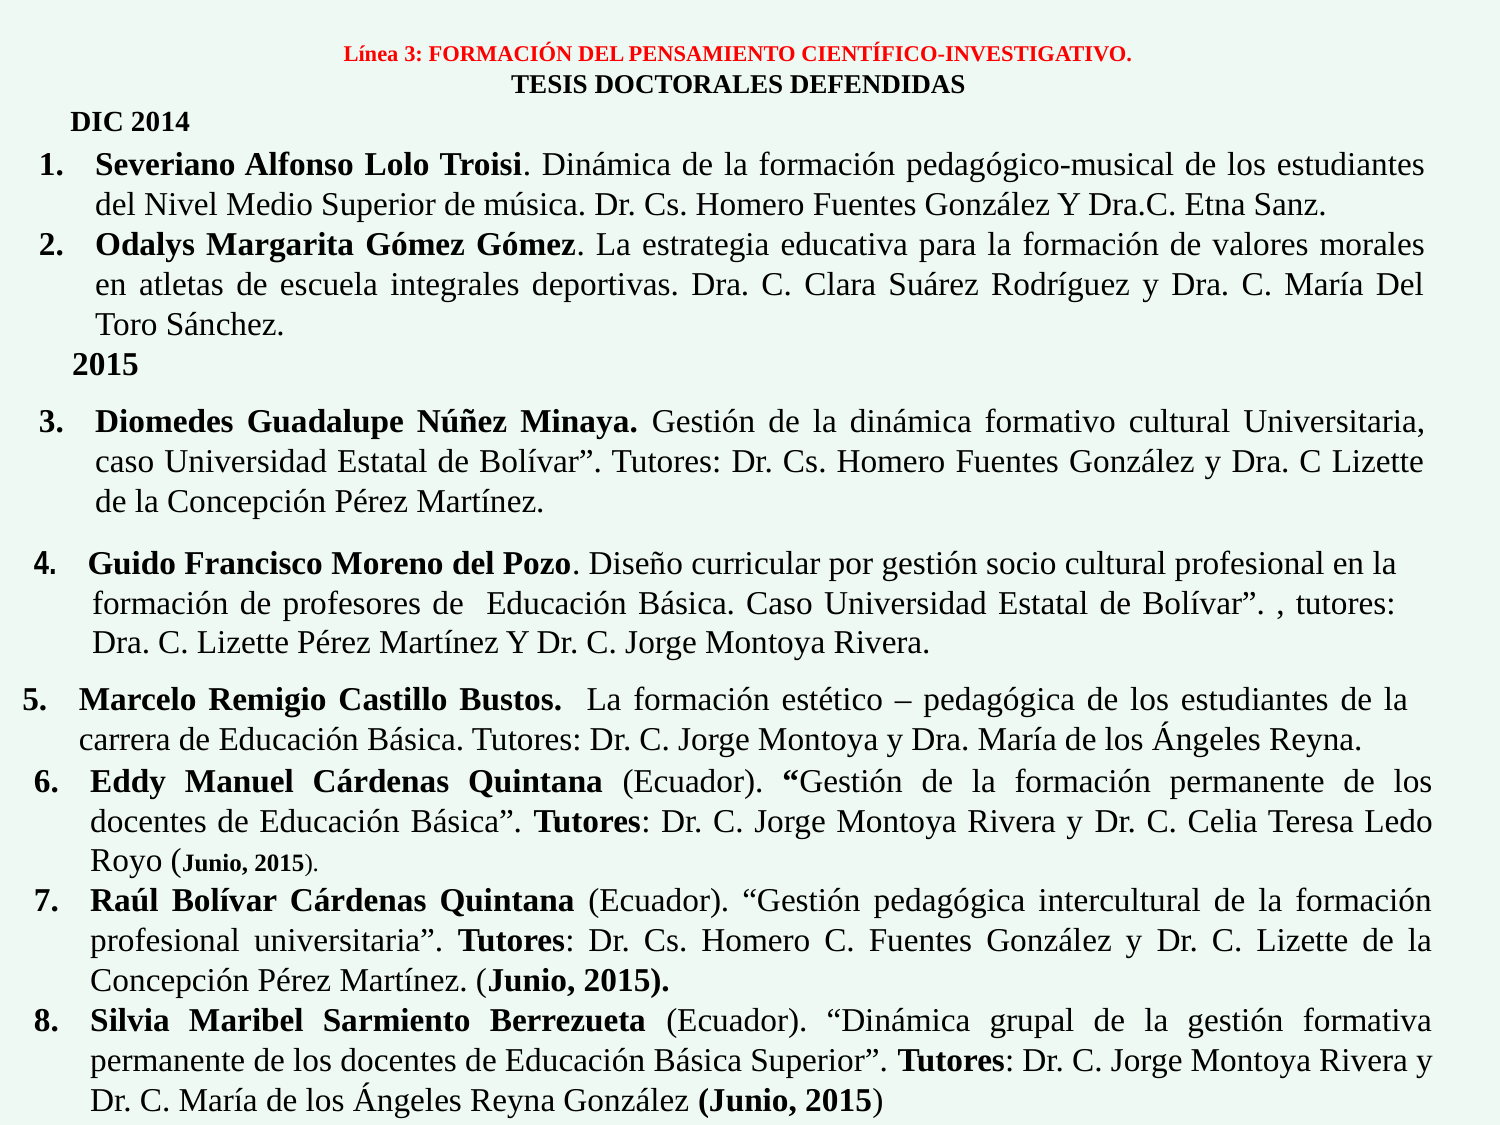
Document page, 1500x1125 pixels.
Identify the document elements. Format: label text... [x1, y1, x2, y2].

text_box Eddy Manuel Cárdenas Quintana (Ecuador). “Gestión de la formación permanente de los docentes de Educación Básica”. Tutores: Dr. C. Jorge Montoya Rivera y Dr. C. Celia Teresa Ledo Royo (Junio, 2015). Raúl Bolívar Cárdenas Quintana (Ecuador). “Gestión pedagógica intercultural de la formación profesional universitaria”. Tutores: Dr. Cs. Homero C. Fuentes González y Dr. C. Lizette de la Concepción Pérez Martínez. (Junio, 2015). Silvia Maribel Sarmiento Berrezueta (Ecuador). “Dinámica grupal de la gestión formativa permanente de los docentes de Educación Básica Superior”. Tutores: Dr. C. Jorge Montoya Rivera y Dr. C. María de los Ángeles Reyna González (Junio, 2015) [19, 751, 1449, 1125]
text_box 4. Guido Francisco Moreno del Pozo. Diseño curricular por gestión socio cultural profesional en la formación de profesores de Educación Básica. Caso Universidad Estatal de Bolívar”. , tutores: Dra. C. Lizette Pérez Martínez Y Dr. C. Jorge Montoya Rivera. [19, 533, 1413, 668]
text_box Marcelo Remigio Castillo Bustos. La formación estético – pedagógica de los estudiantes de la carrera de Educación Básica. Tutores: Dr. C. Jorge Montoya y Dra. María de los Ángeles Reyna. [7, 669, 1425, 764]
text_box Diomedes Guadalupe Núñez Minaya. Gestión de la dinámica formativo cultural Universitaria, caso Universidad Estatal de Bolívar”. Tutores: Dr. Cs. Homero Fuentes González y Dra. C Lizette de la Concepción Pérez Martínez. [24, 392, 1442, 527]
text_box Severiano Alfonso Lolo Troisi. Dinámica de la formación pedagógico-musical de los estudiantes del Nivel Medio Superior de música. Dr. Cs. Homero Fuentes González Y Dra.C. Etna Sanz. Odalys Margarita Gómez Gómez. La estrategia educativa para la formación de valores morales en atletas de escuela integrales deportivas. Dra. C. Clara Suárez Rodríguez y Dra. C. María Del Toro Sánchez. 2015 [24, 135, 1442, 390]
title Línea 3: FORMACIÓN DEL PENSAMIENTO CIENTÍFICO-INVESTIGATIVO. TESIS DOCTORALES DEFENDIDAS [53, 30, 1424, 126]
text_box DIC 2014 [55, 94, 205, 145]
